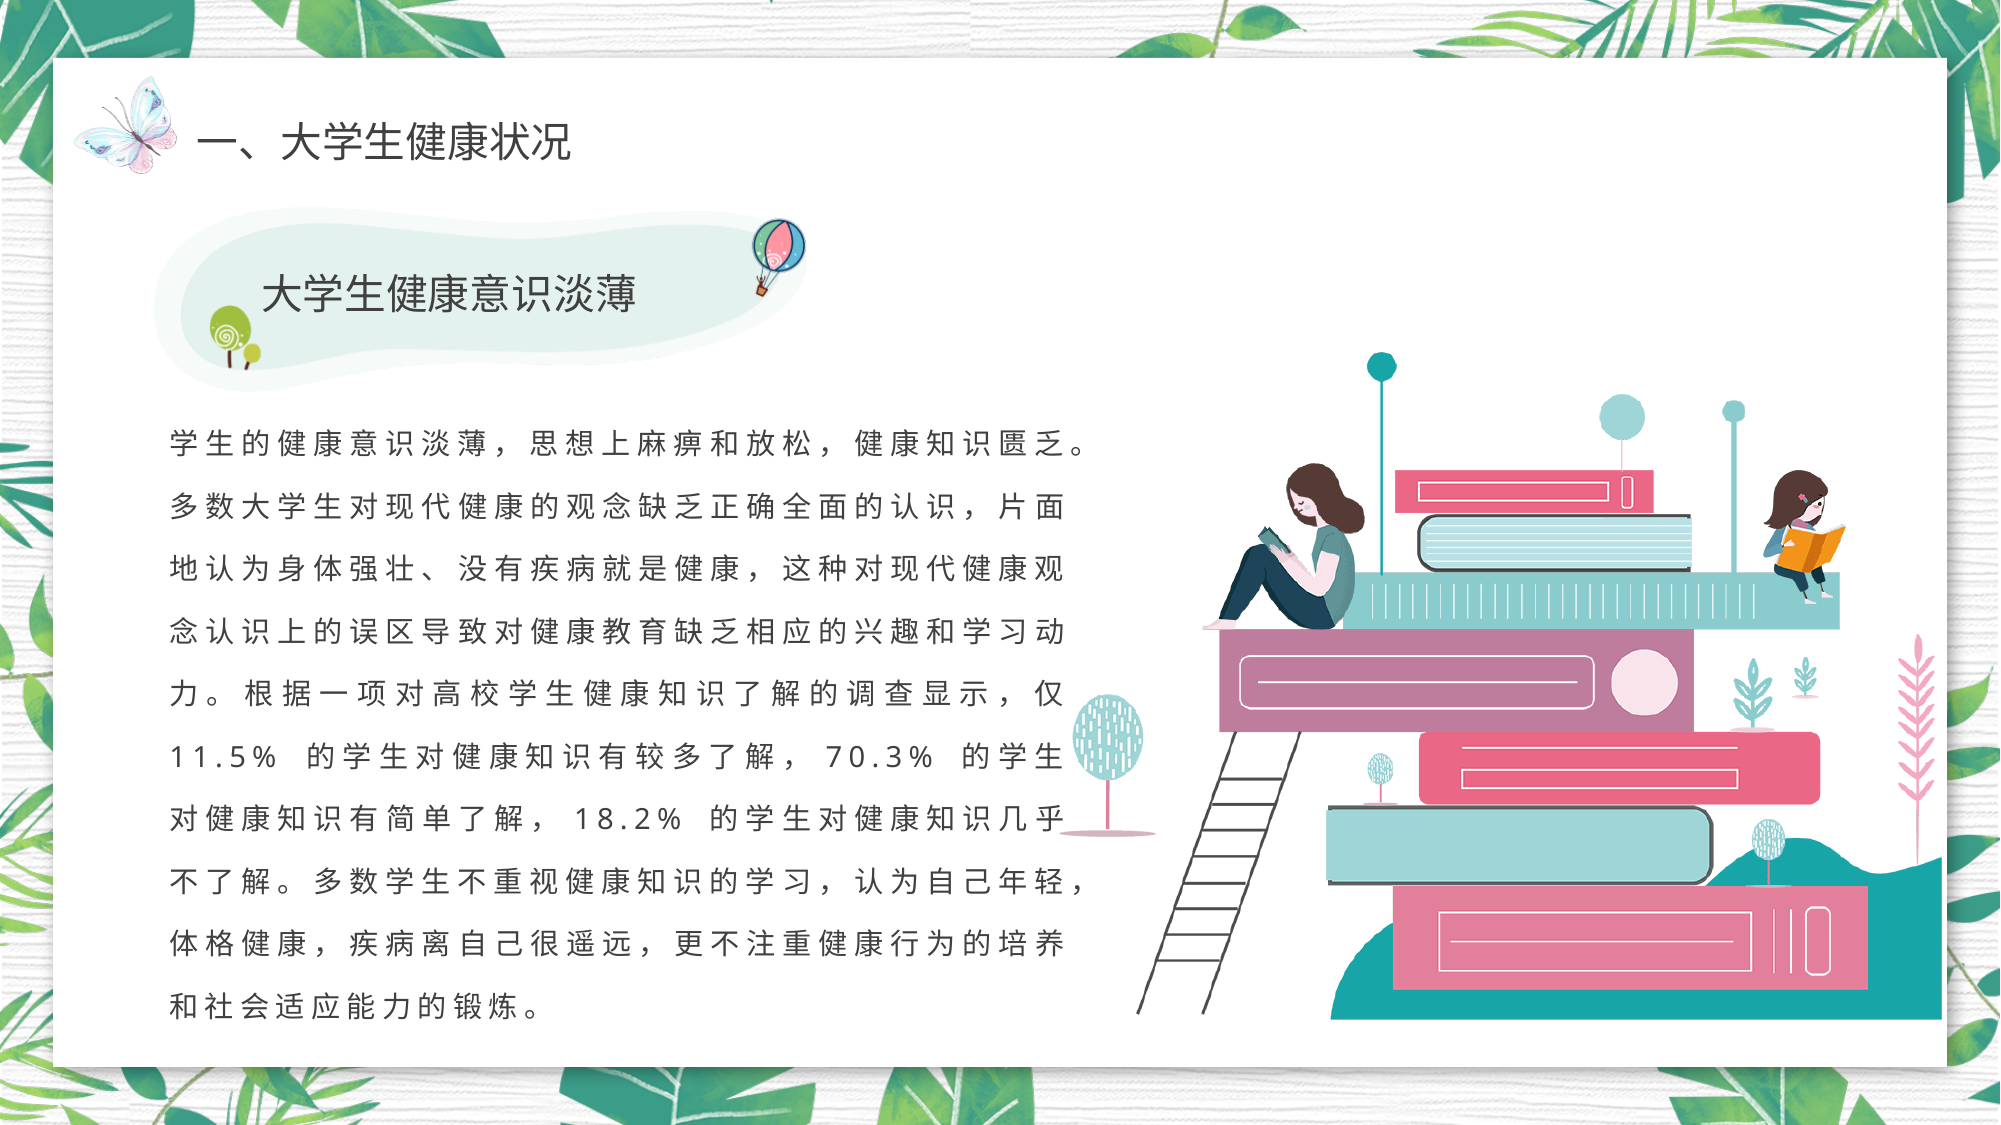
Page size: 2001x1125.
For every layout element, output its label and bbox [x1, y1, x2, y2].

picture [73, 76, 177, 174]
text_box [154, 207, 807, 392]
text_box [0, 0, 2000, 1125]
picture [1040, 287, 2000, 1038]
